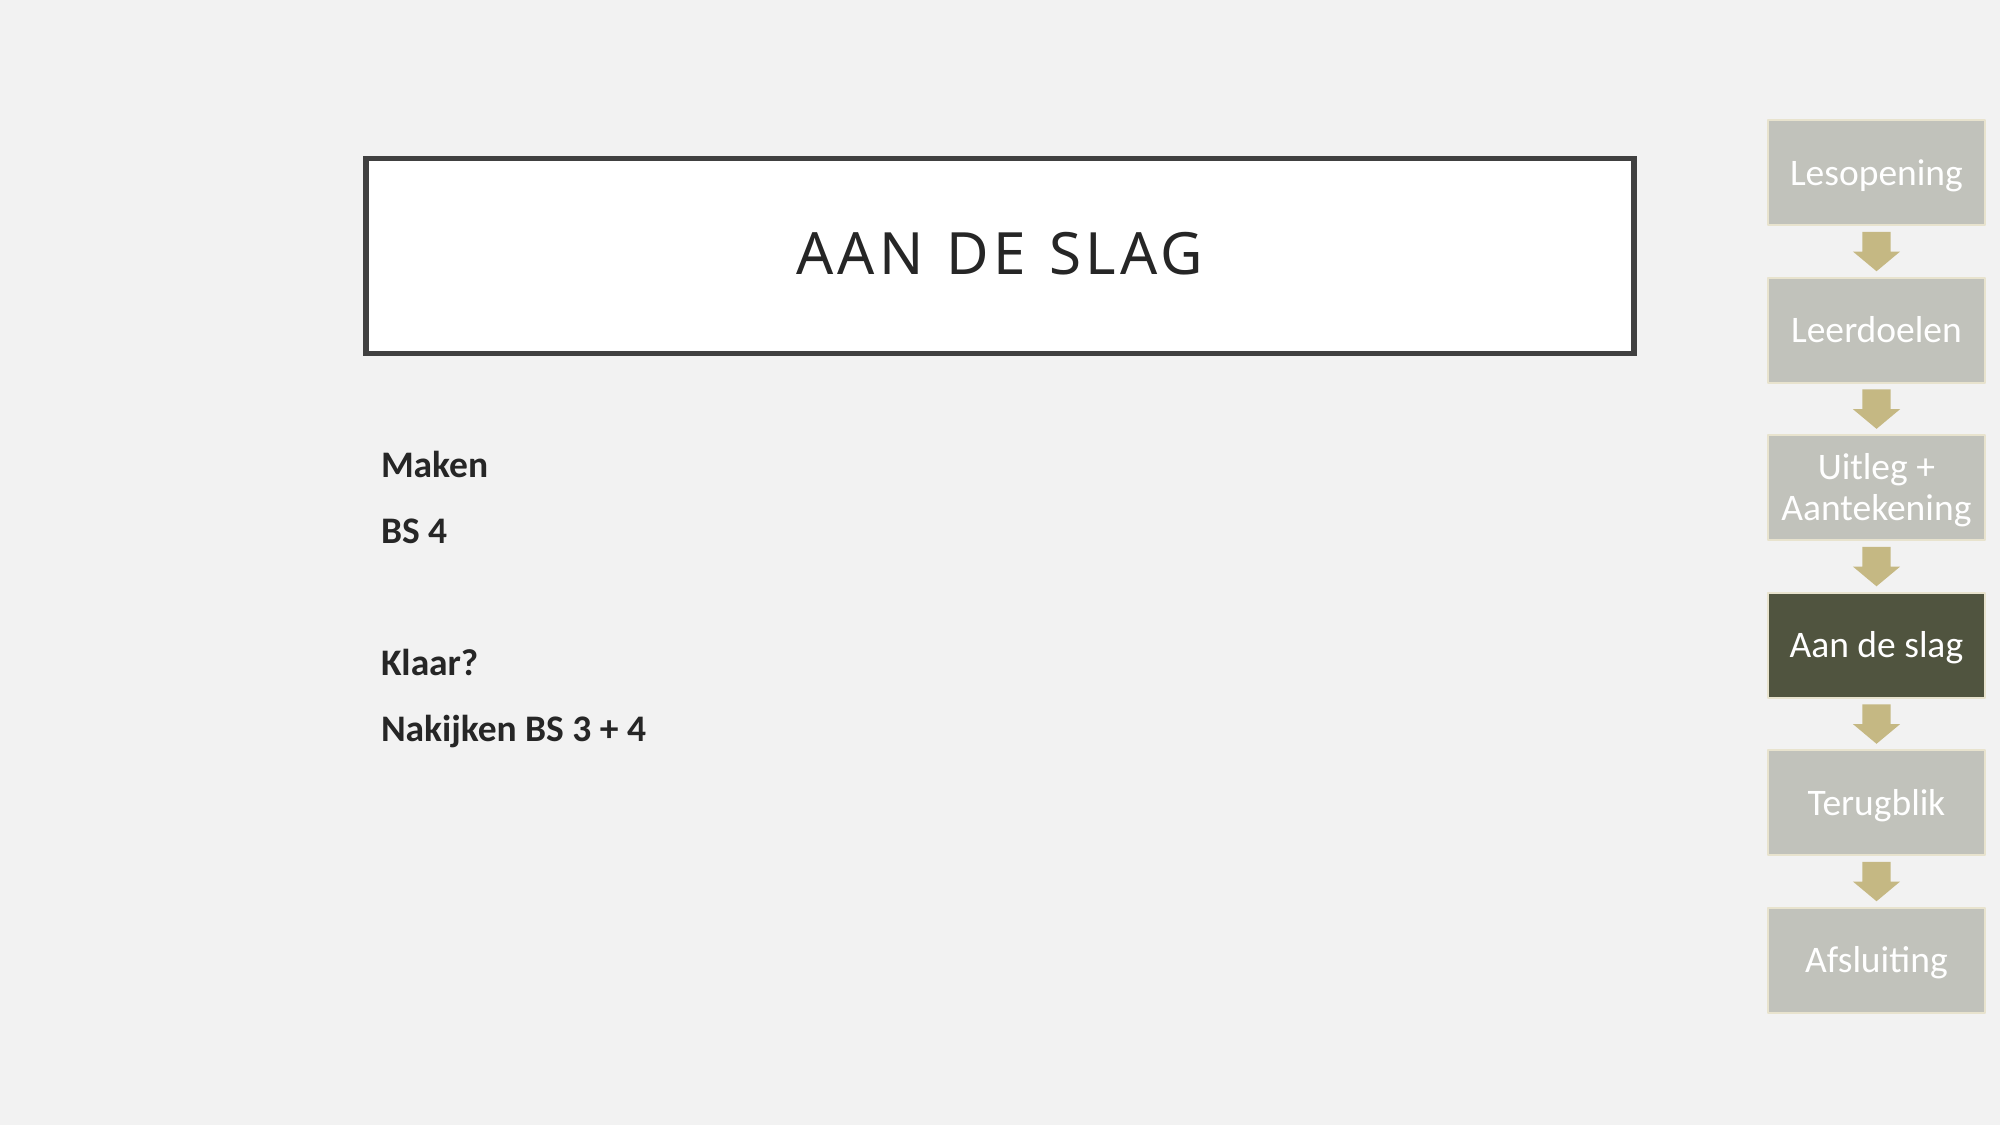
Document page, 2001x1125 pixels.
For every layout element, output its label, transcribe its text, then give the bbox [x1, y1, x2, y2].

title Aan de slag [363, 156, 1637, 356]
list Maken BS 4 Klaar? Nakijken BS 3 + 4 [366, 432, 1634, 911]
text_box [1753, 119, 2000, 1014]
